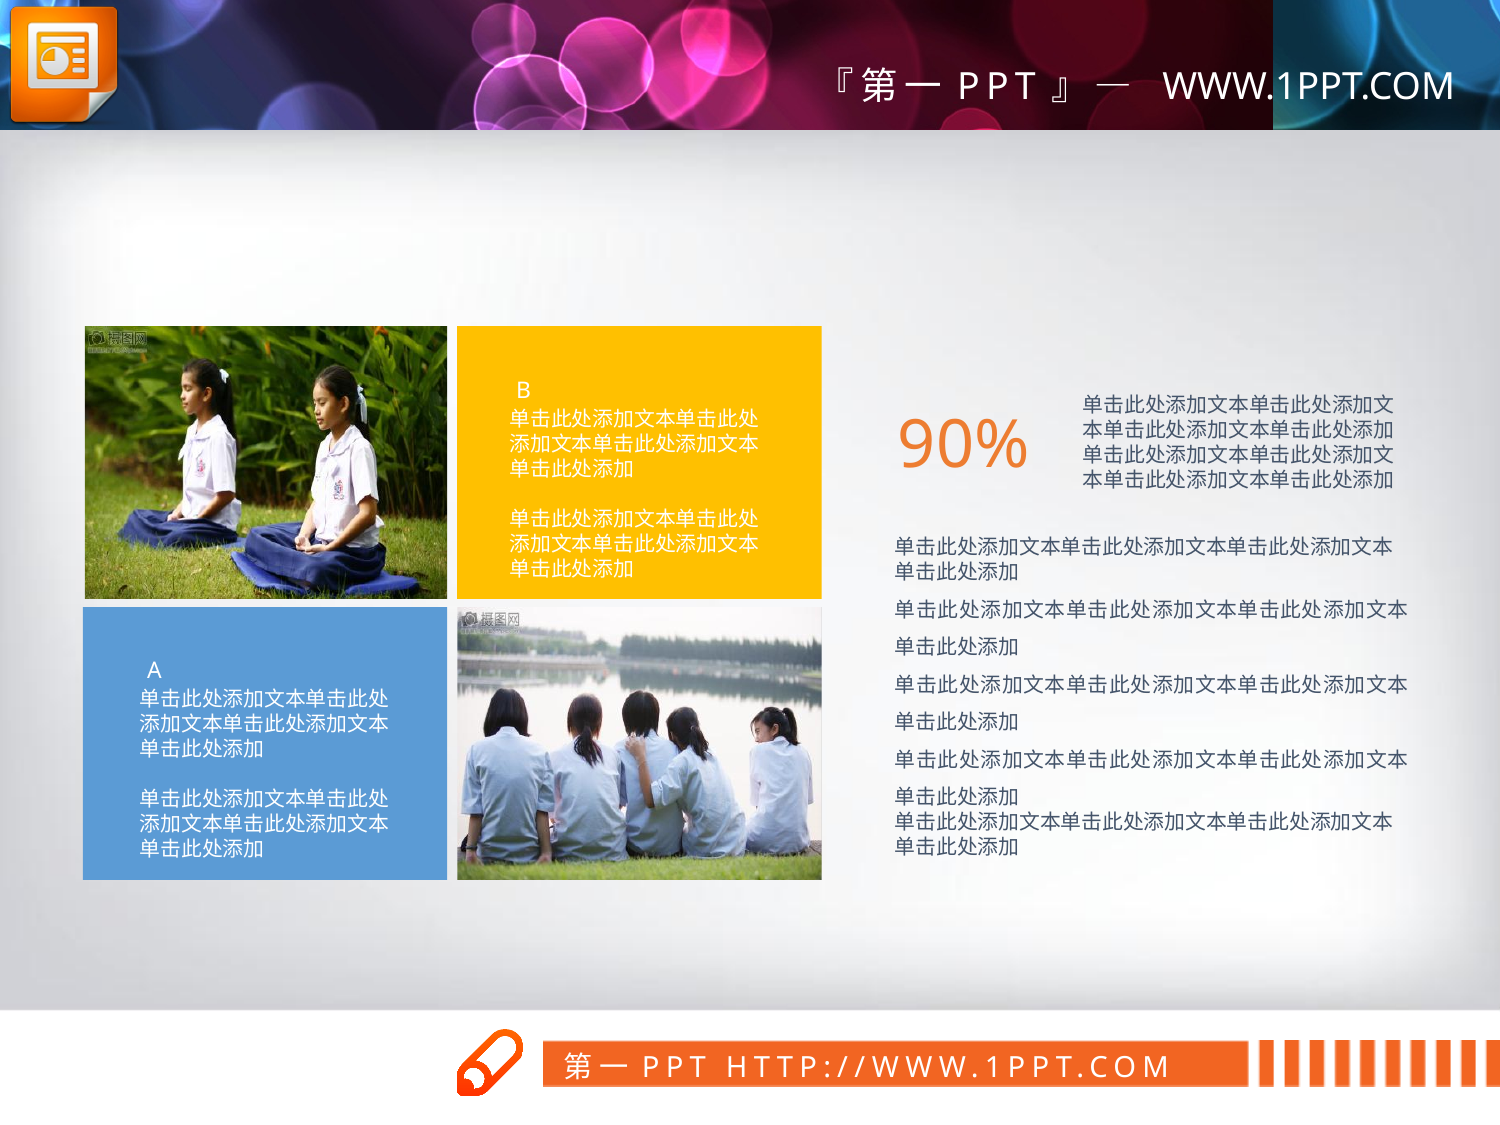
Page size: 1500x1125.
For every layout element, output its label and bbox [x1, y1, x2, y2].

text_box [82, 325, 822, 881]
text_box [879, 384, 1424, 871]
picture [0, 0, 1500, 1012]
picture [543, 1040, 1500, 1087]
